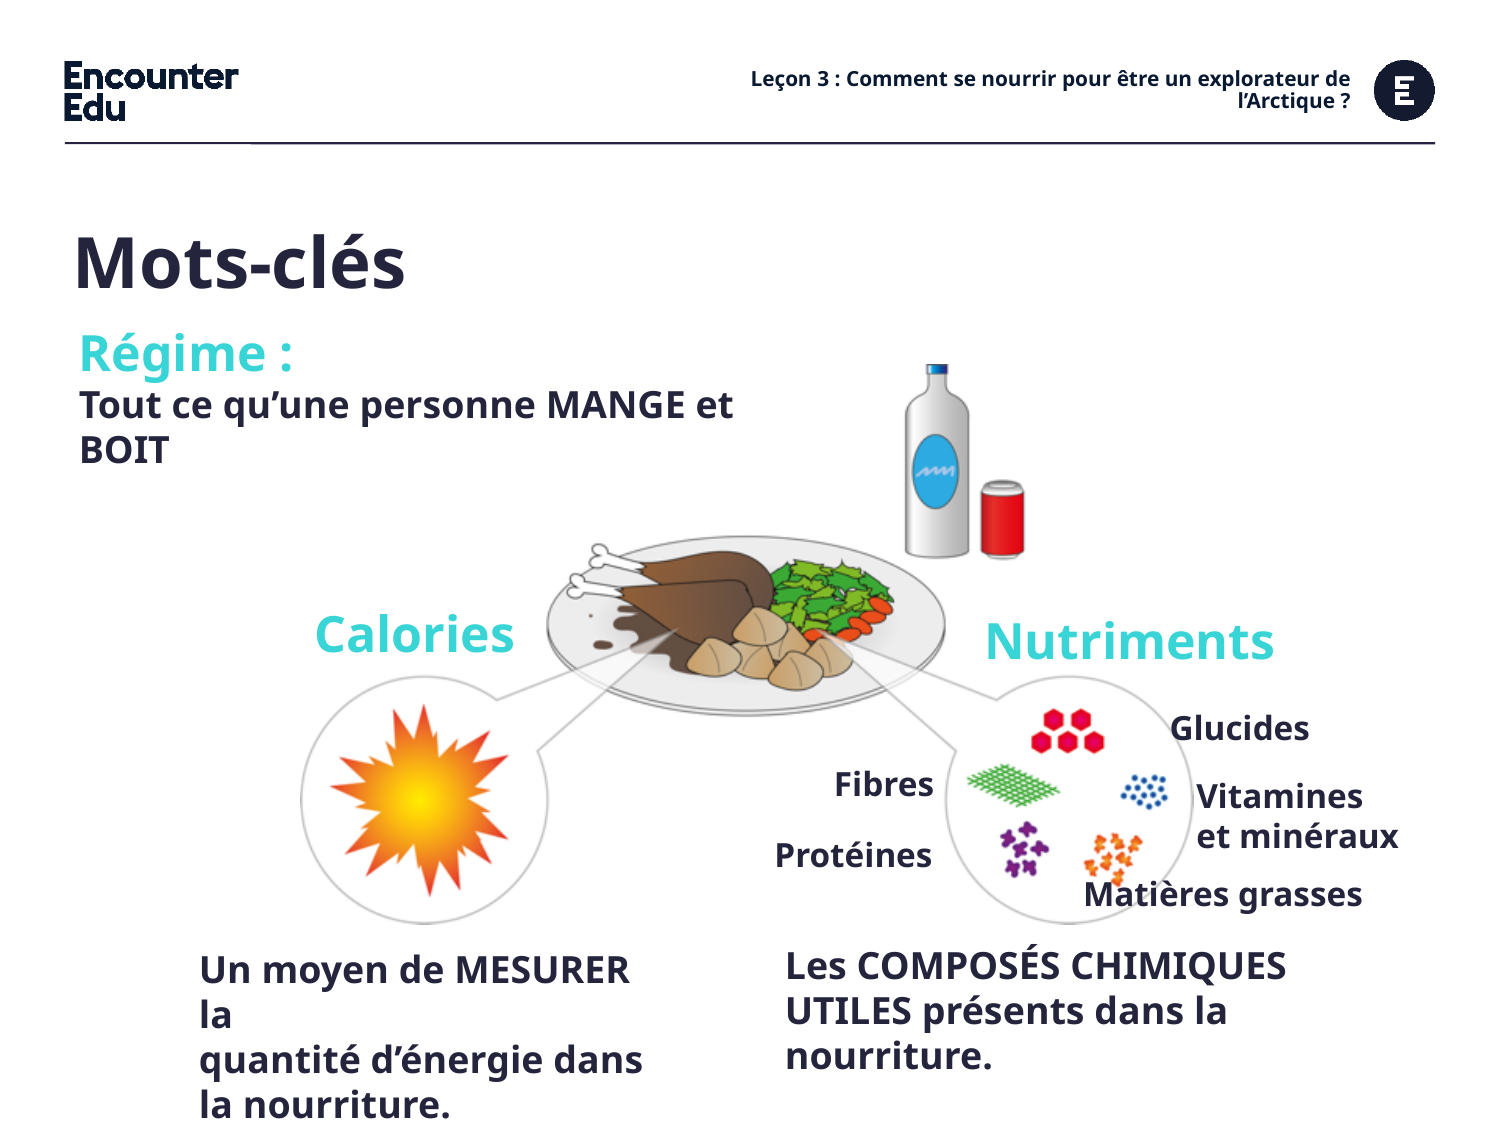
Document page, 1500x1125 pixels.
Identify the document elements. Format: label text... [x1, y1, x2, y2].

text_box Matières grasses [1194, 865, 1378, 921]
text_box Vitamines et minéraux [1194, 767, 1414, 863]
text_box Glucides [1194, 700, 1325, 755]
text_box Les COMPOSÉS CHIMIQUES UTILES présents dans la nourriture. [769, 934, 1429, 1085]
picture [1372, 58, 1436, 122]
text_box Un moyen de MESURER la quantité d’énergie dans la nourriture. [184, 938, 681, 1125]
picture [299, 364, 1194, 925]
text_box Mots-clés [65, 211, 920, 320]
text_box Régime : Tout ce qu’une personne MANGE et BOIT [64, 313, 830, 479]
picture [60, 59, 243, 122]
text_box Nutriments [1194, 602, 1304, 678]
title Leçon 3 : Comment se nourrir pour être un explorateur de l’Arctique ? [630, 67, 1359, 114]
